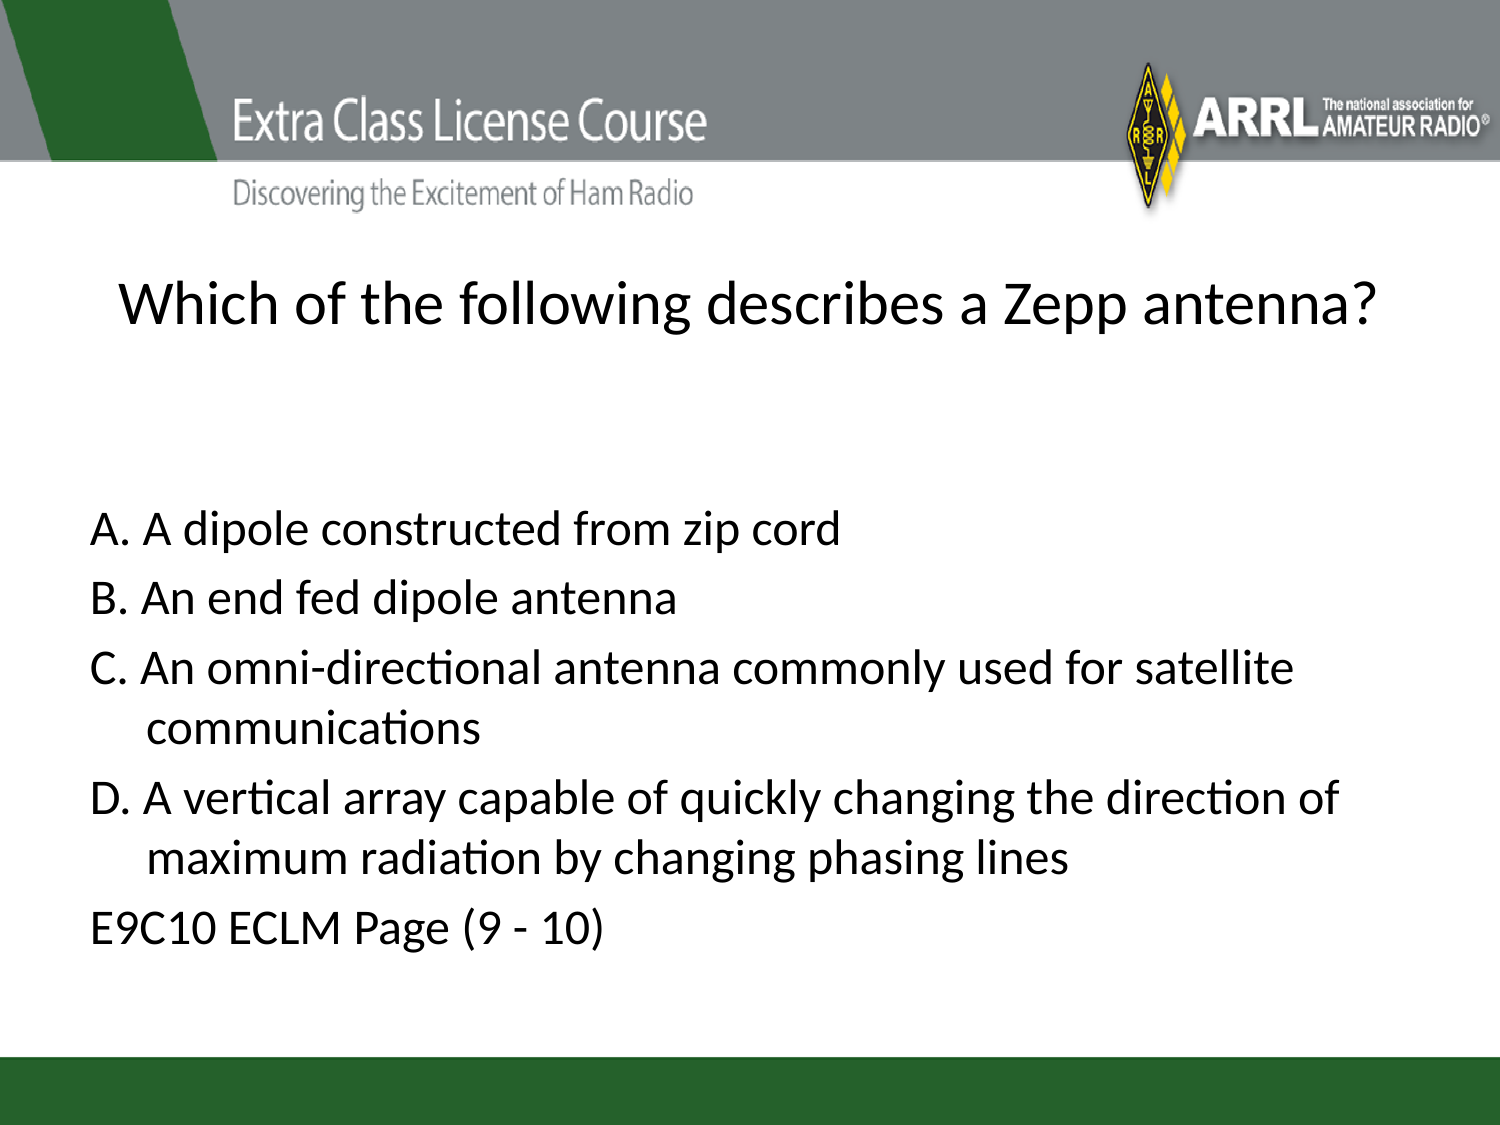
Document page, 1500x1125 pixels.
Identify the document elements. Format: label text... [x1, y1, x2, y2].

picture [0, 0, 1500, 1125]
list A. A dipole constructed from zip cord B. An end fed dipole antenna C. An omni-directional antenna commonly used for satellite communications D. A vertical array capable of quickly changing the direction of maximum radiation by changing phasing lines E9C10 ECLM Page (9 - 10) [75, 487, 1425, 1005]
title Which of the following describes a Zepp antenna? [75, 254, 1425, 435]
